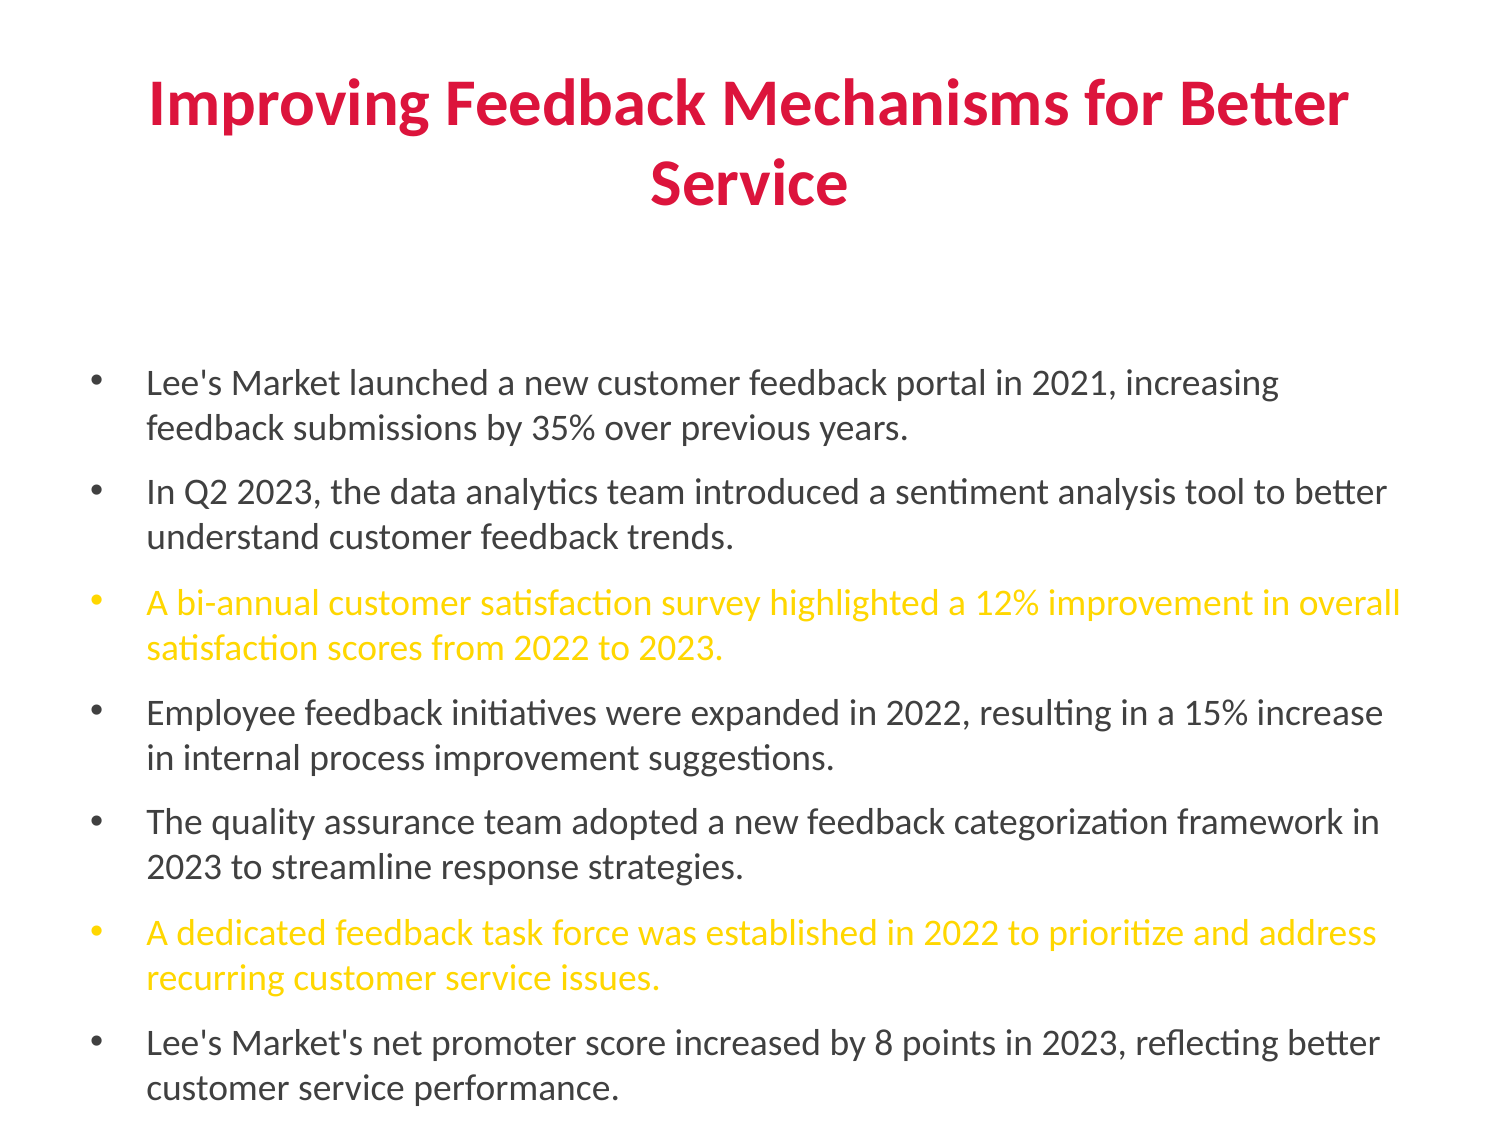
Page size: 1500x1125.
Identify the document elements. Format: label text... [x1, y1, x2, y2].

title Improving Feedback Mechanisms for Better Service [75, 45, 1425, 233]
list Lee's Market launched a new customer feedback portal in 2021, increasing feedback submissions by 35% over previous years. In Q2 2023, the data analytics team introduced a sentiment analysis tool to better understand customer feedback trends. A bi-annual customer satisfaction survey highlighted a 12% improvement in overall satisfaction scores from 2022 to 2023. Employee feedback initiatives were expanded in 2022, resulting in a 15% increase in internal process improvement suggestions. The quality assurance team adopted a new feedback categorization framework in 2023 to streamline response strategies. A dedicated feedback task force was established in 2022 to prioritize and address recurring customer service issues. Lee's Market's net promoter score increased by 8 points in 2023, reflecting better customer service performance. [75, 262, 1425, 1005]
